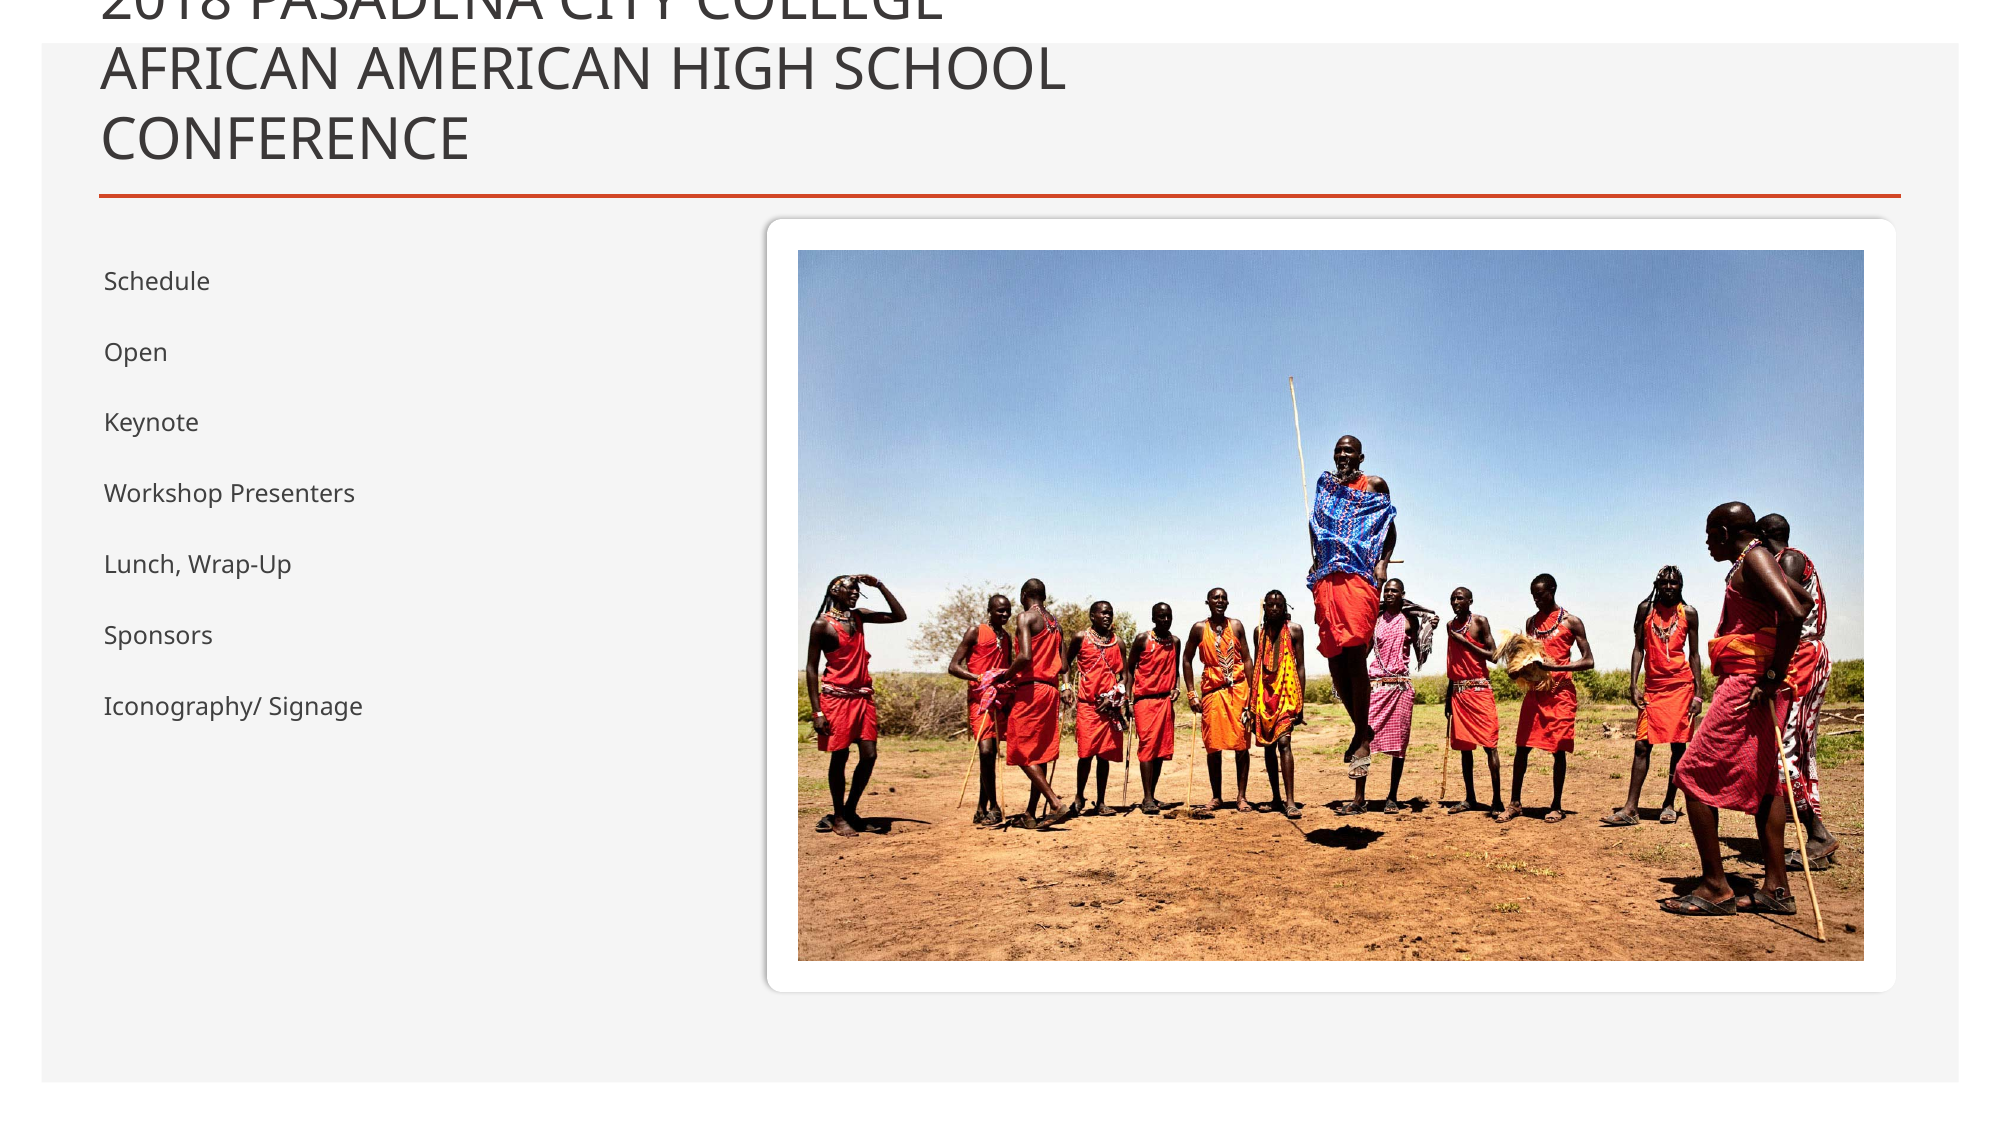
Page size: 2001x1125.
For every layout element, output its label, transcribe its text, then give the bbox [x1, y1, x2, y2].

text_box Schedule Open Keynote Workshop Presenters Lunch, Wrap-Up Sponsors Iconography/ Signage [88, 250, 761, 886]
title 2018 PASADENA CITY COLLEGE AFRICAN AMERICAN HIGH SCHOOL CONFERENCE [85, 73, 1214, 179]
picture [797, 250, 1865, 962]
